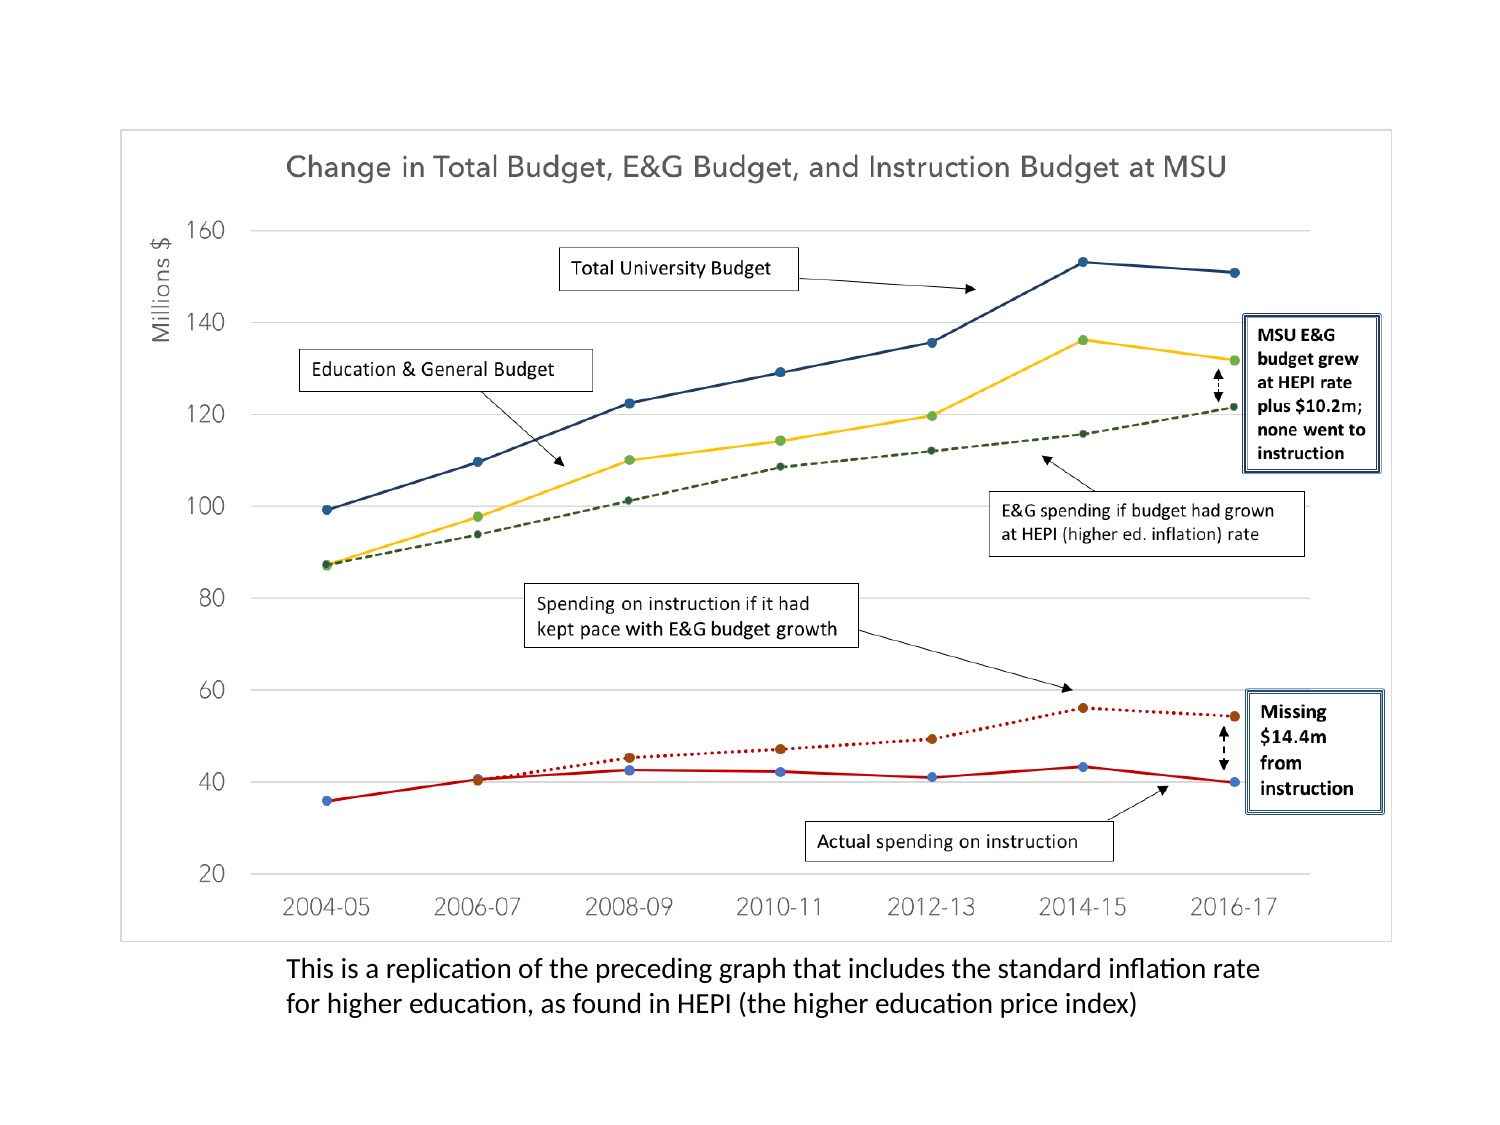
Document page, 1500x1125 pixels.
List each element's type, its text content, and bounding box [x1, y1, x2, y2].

picture [120, 129, 1392, 942]
text_box This is a replication of the preceding graph that includes the standard inflation rate for higher education, as found in HEPI (the higher education price index) [271, 950, 1285, 1027]
